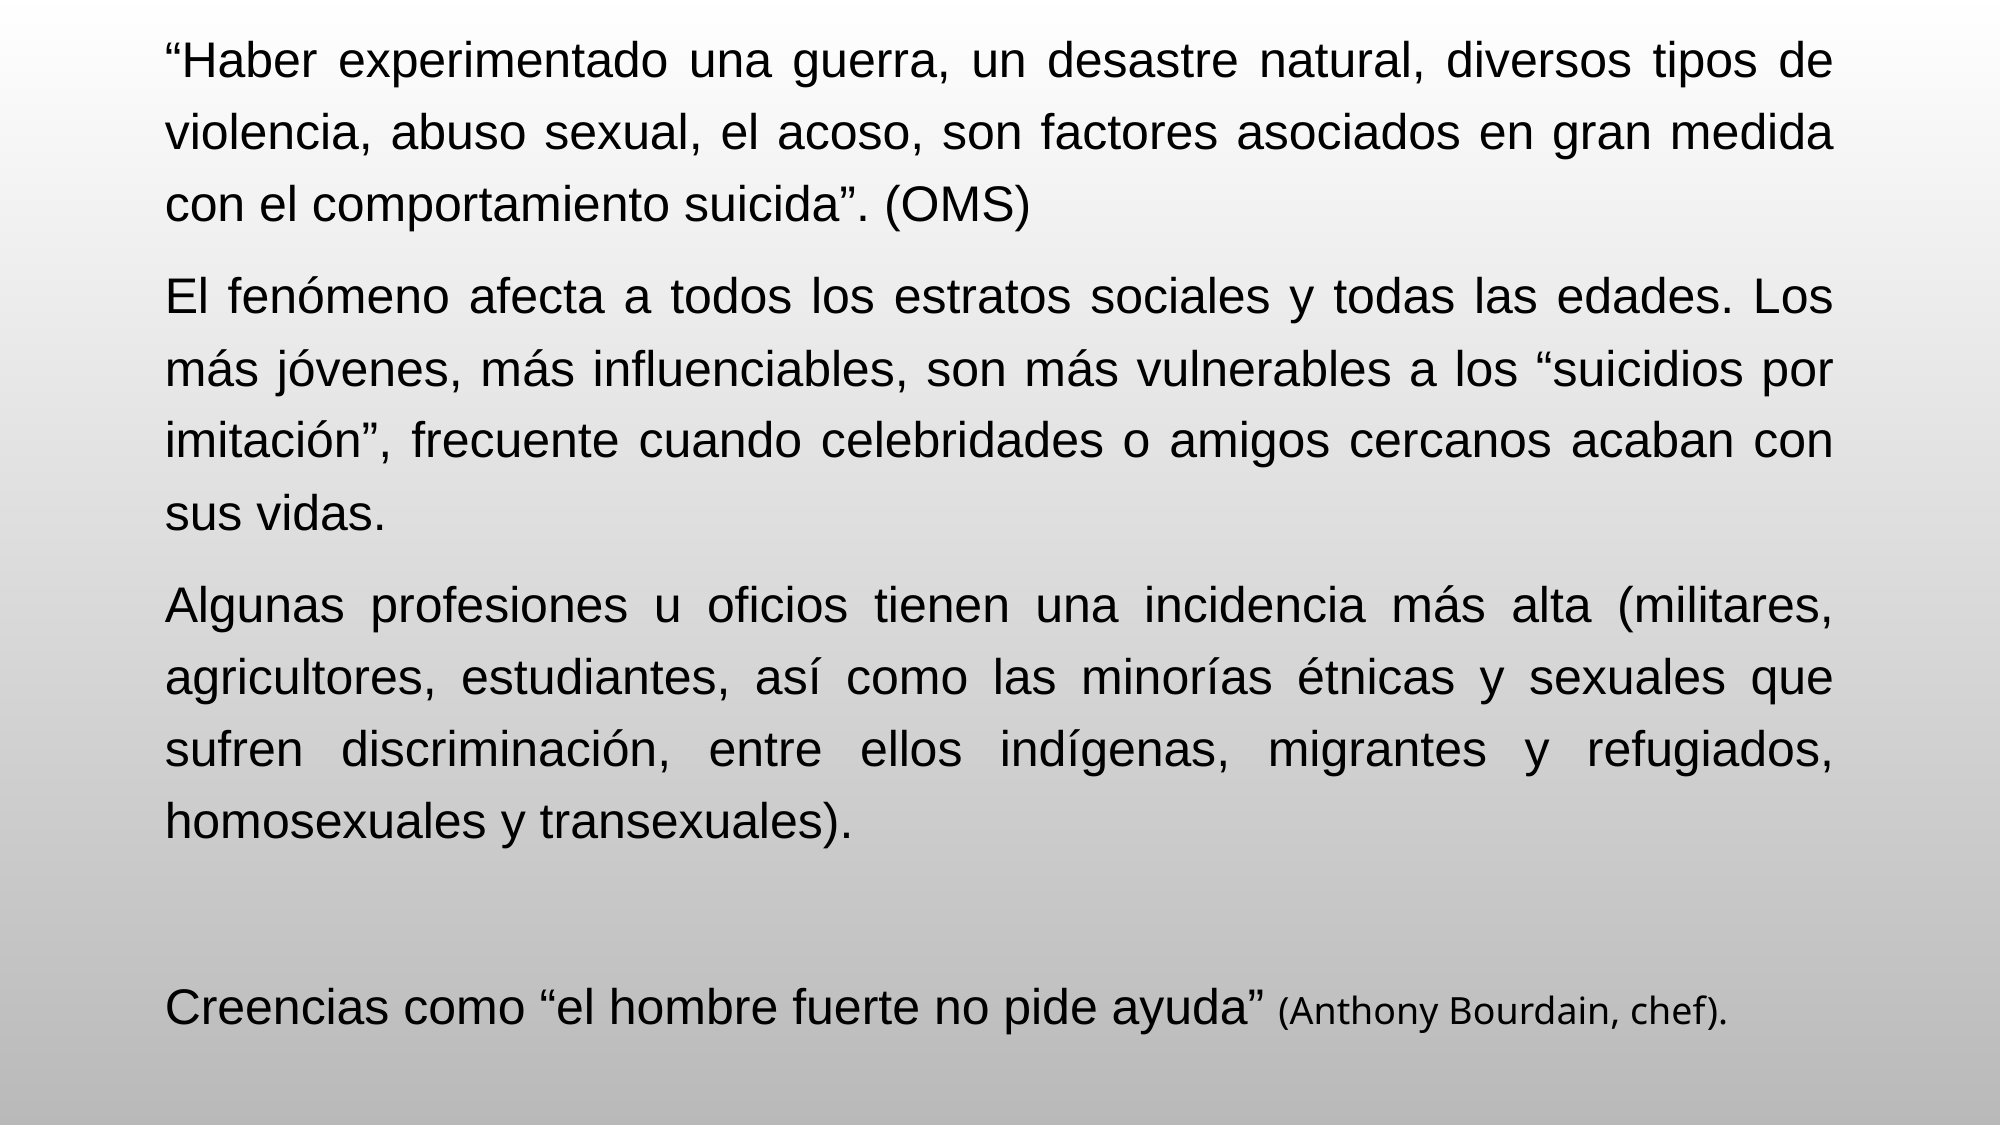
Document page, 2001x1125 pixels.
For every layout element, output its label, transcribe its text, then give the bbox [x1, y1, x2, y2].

list “Haber experimentado una guerra, un desastre natural, diversos tipos de violencia, abuso sexual, el acoso, son factores asociados en gran medida con el comportamiento suicida”. (OMS) El fenómeno afecta a todos los estratos sociales y todas las edades. Los más jóvenes, más influenciables, son más vulnerables a los “suicidios por imitación”, frecuente cuando celebridades o amigos cercanos acaban con sus vidas. Algunas profesiones u oficios tienen una incidencia más alta (militares, agricultores, estudiantes, así como las minorías étnicas y sexuales que sufren discriminación, entre ellos indígenas, migrantes y refugiados, homosexuales y transexuales). Creencias como “el hombre fuerte no pide ayuda” (Anthony Bourdain, chef). [149, 7, 1850, 1125]
